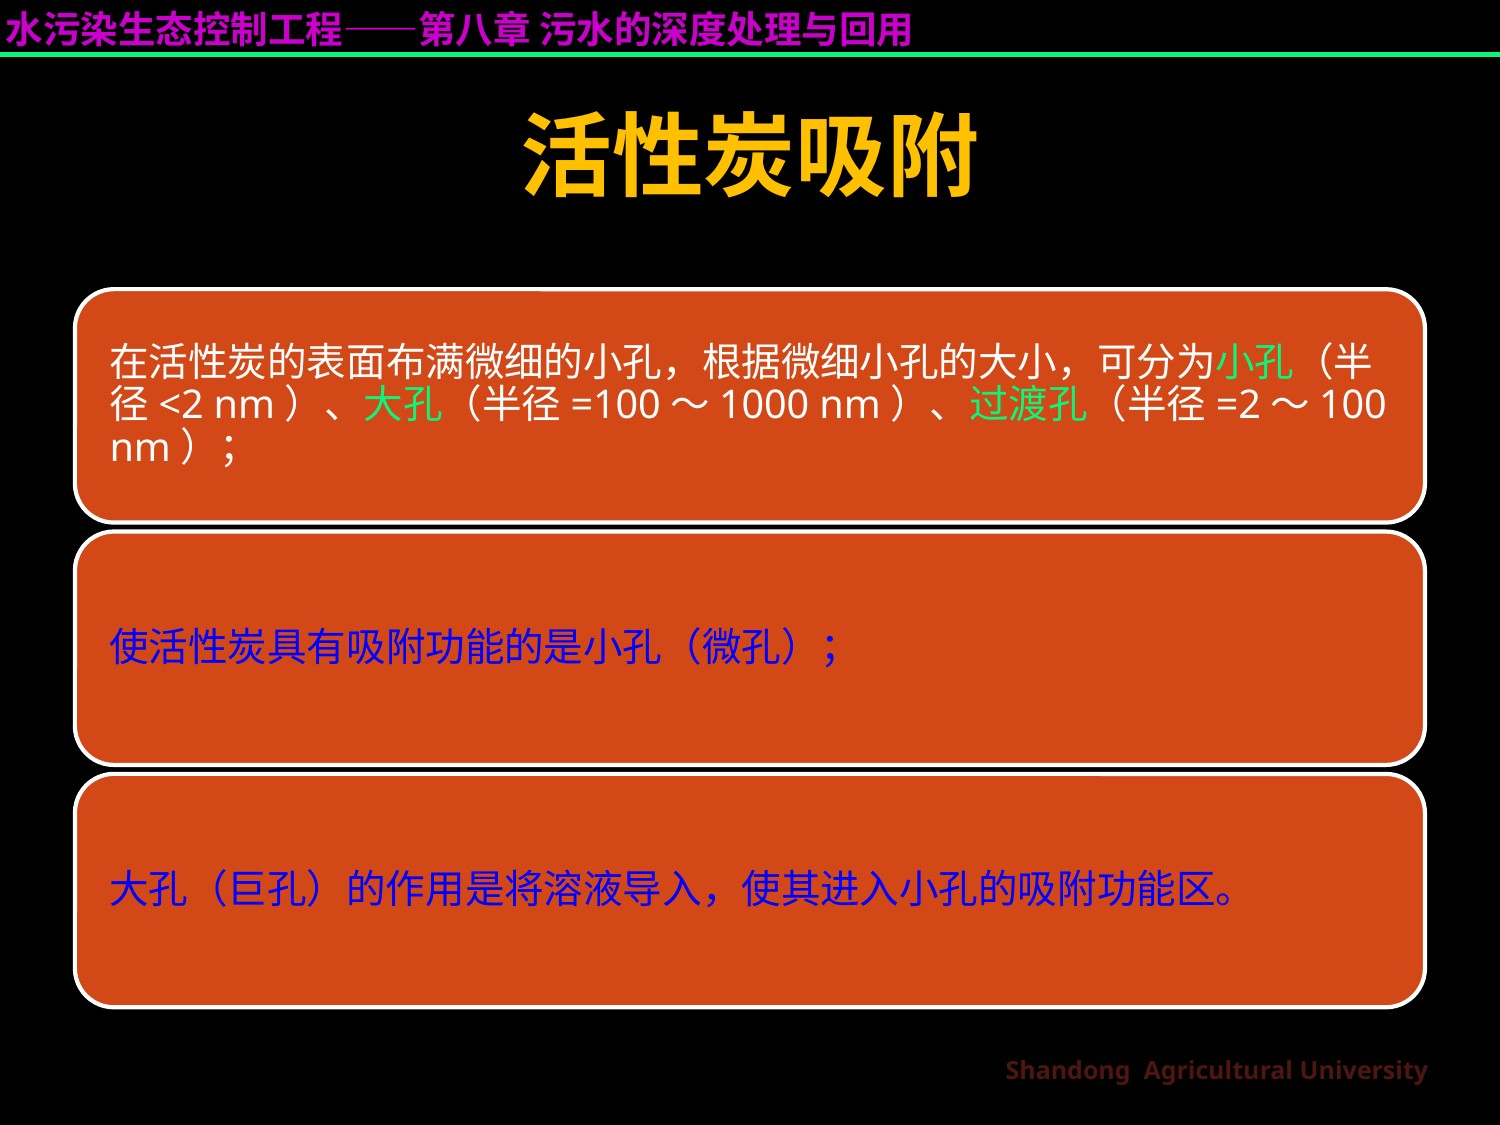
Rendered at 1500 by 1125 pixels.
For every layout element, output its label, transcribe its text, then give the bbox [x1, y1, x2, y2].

title 活性炭吸附 [75, 59, 1425, 248]
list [74, 276, 1426, 1020]
